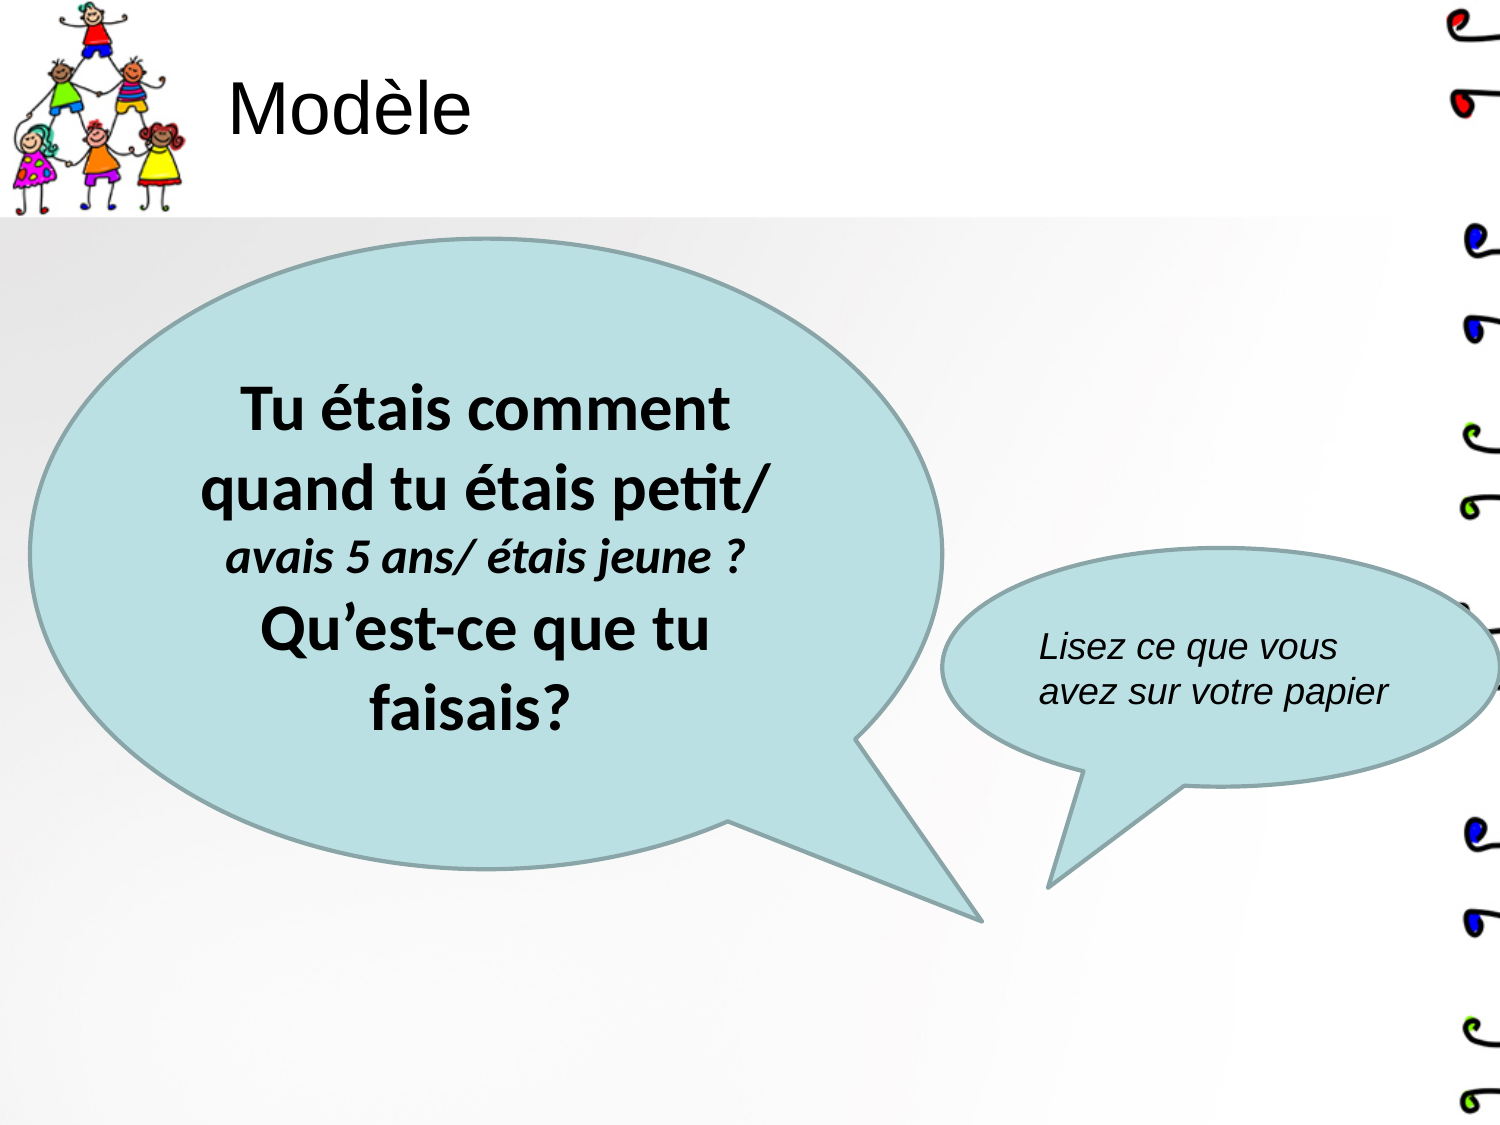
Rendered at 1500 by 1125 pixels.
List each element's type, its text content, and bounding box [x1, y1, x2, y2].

picture [0, 0, 1500, 1125]
text_box Lisez ce que vous avez sur votre papier [940, 545, 1500, 890]
text_box Tu étais comment quand tu étais petit/ avais 5 ans/ étais jeune ? Qu’est-ce que tu faisais? [27, 236, 984, 924]
title Modèle [212, 16, 1463, 192]
